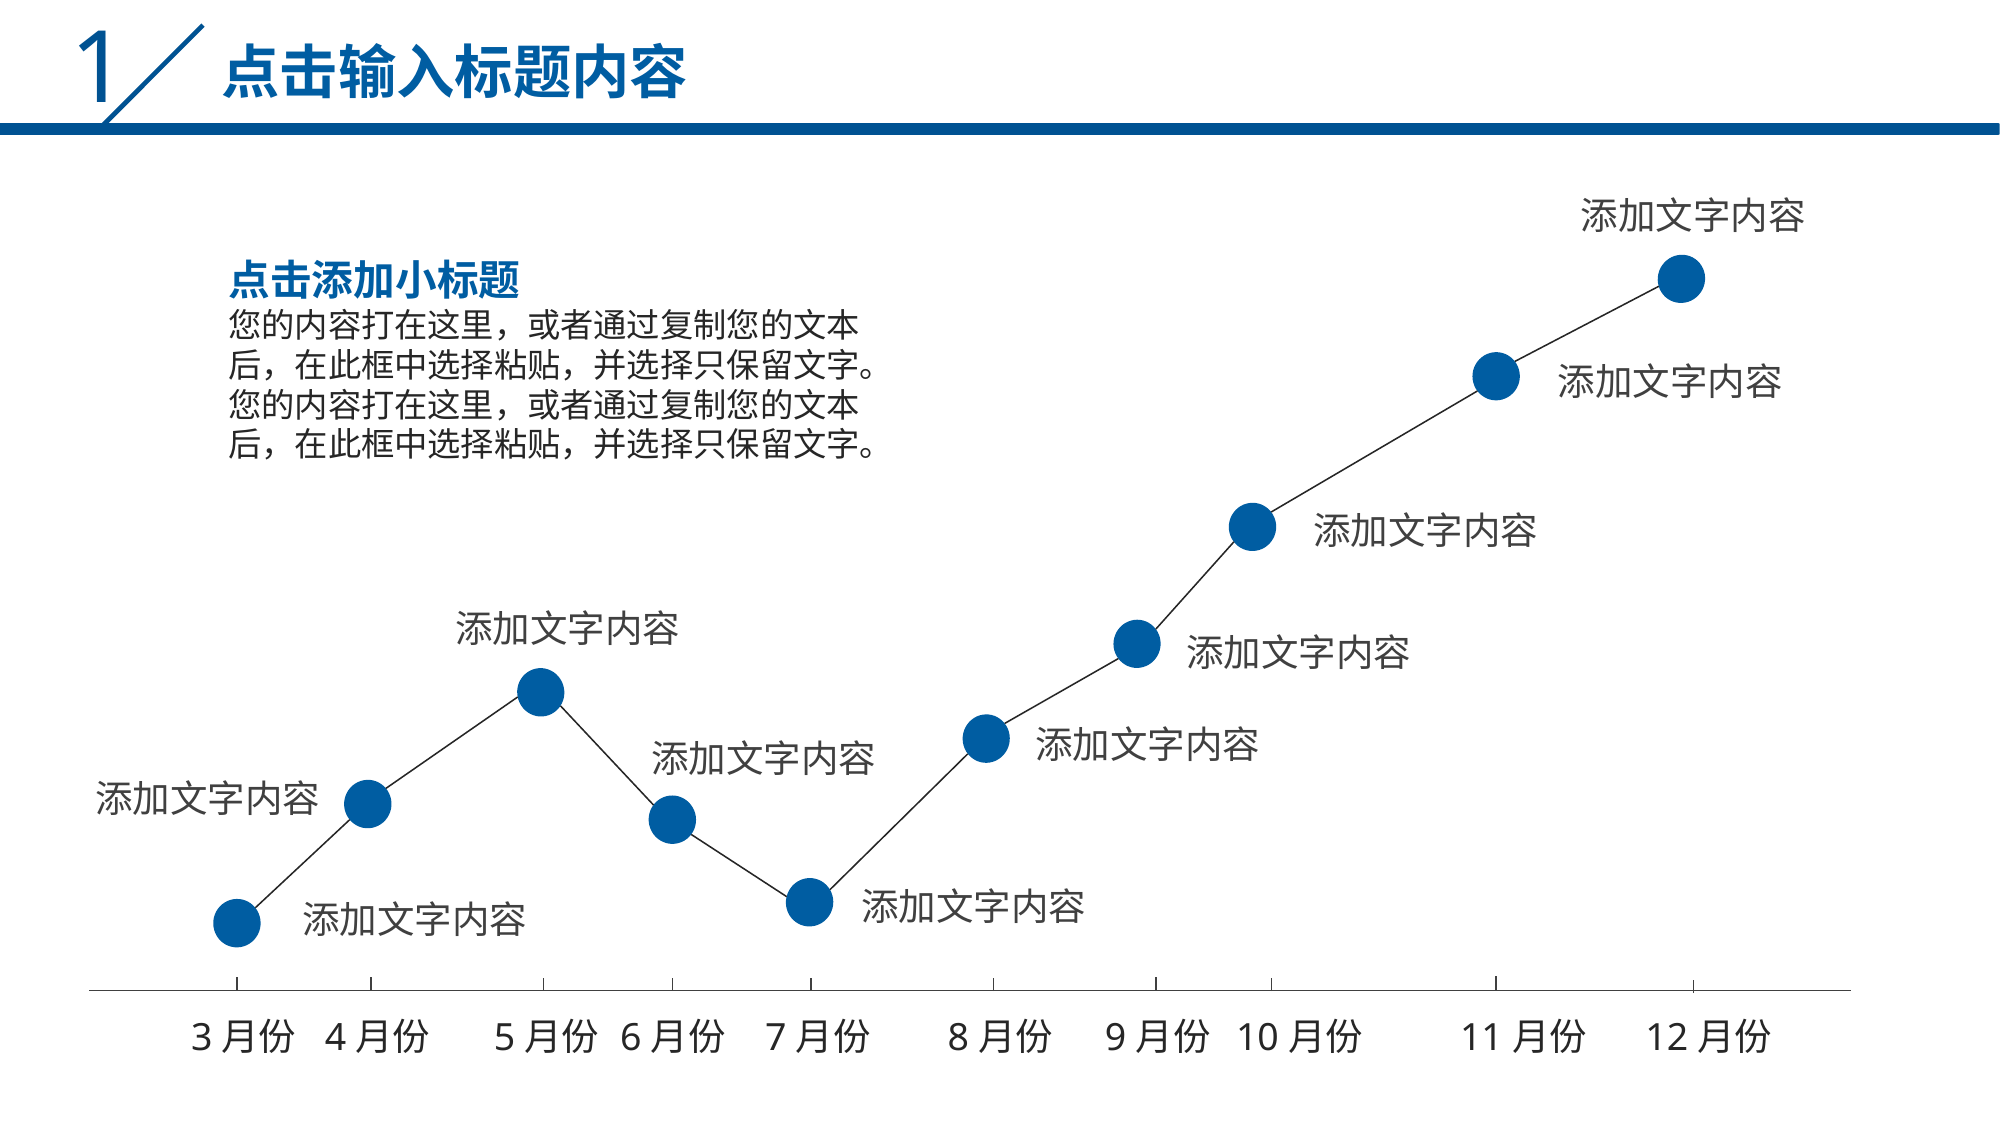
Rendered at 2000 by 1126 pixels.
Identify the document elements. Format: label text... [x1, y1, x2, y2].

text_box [560, 705, 654, 806]
text_box [1111, 617, 1163, 671]
text_box 点击输入标题内容 [185, 27, 725, 113]
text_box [1514, 286, 1659, 362]
text_box 11月份 [1445, 1005, 1602, 1066]
text_box 10月份 [1221, 1005, 1378, 1066]
text_box 添加文字内容 [1298, 499, 1554, 560]
text_box 点击添加小标题 您的内容打在这里，或者通过复制您的文本后，在此框中选择粘贴，并选择只保留文字。 您的内容打在这里，或者通过复制您的文本后，在此框中选择粘贴，并选择只保留文字。 [213, 196, 906, 471]
text_box 5月份 [479, 1005, 605, 1066]
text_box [89, 976, 1851, 994]
text_box [646, 793, 699, 846]
text_box [211, 896, 263, 950]
text_box 3月份 [176, 1005, 310, 1066]
text_box 添加文字内容 [1020, 713, 1276, 774]
text_box 添加文字内容 [658, 727, 892, 788]
text_box 添加文字内容 [846, 875, 1102, 936]
text_box [1226, 500, 1279, 554]
text_box [783, 875, 836, 929]
text_box 添加文字内容 [1566, 184, 1821, 245]
text_box 7月份 [750, 1005, 886, 1066]
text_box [829, 753, 968, 890]
text_box 9月份 [1090, 1005, 1221, 1066]
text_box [255, 819, 350, 909]
text_box 12月份 [1630, 1005, 1788, 1066]
text_box 添加文字内容 [1171, 621, 1427, 682]
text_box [385, 696, 519, 789]
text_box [1155, 541, 1235, 630]
text_box 添加文字内容 [287, 888, 543, 948]
text_box 添加文字内容 [1542, 350, 1798, 411]
text_box [515, 666, 567, 719]
text_box [1655, 252, 1708, 305]
text_box 添加文字内容 [440, 597, 696, 658]
text_box [342, 777, 394, 831]
text_box [1470, 350, 1522, 403]
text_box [1270, 390, 1478, 513]
text_box 8月份 [933, 1005, 1068, 1066]
text_box 添加文字内容 [80, 767, 336, 828]
text_box 6月份 [605, 1005, 741, 1066]
text_box 4月份 [310, 1005, 446, 1066]
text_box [1004, 658, 1119, 724]
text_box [690, 834, 787, 897]
text_box [960, 712, 1012, 765]
